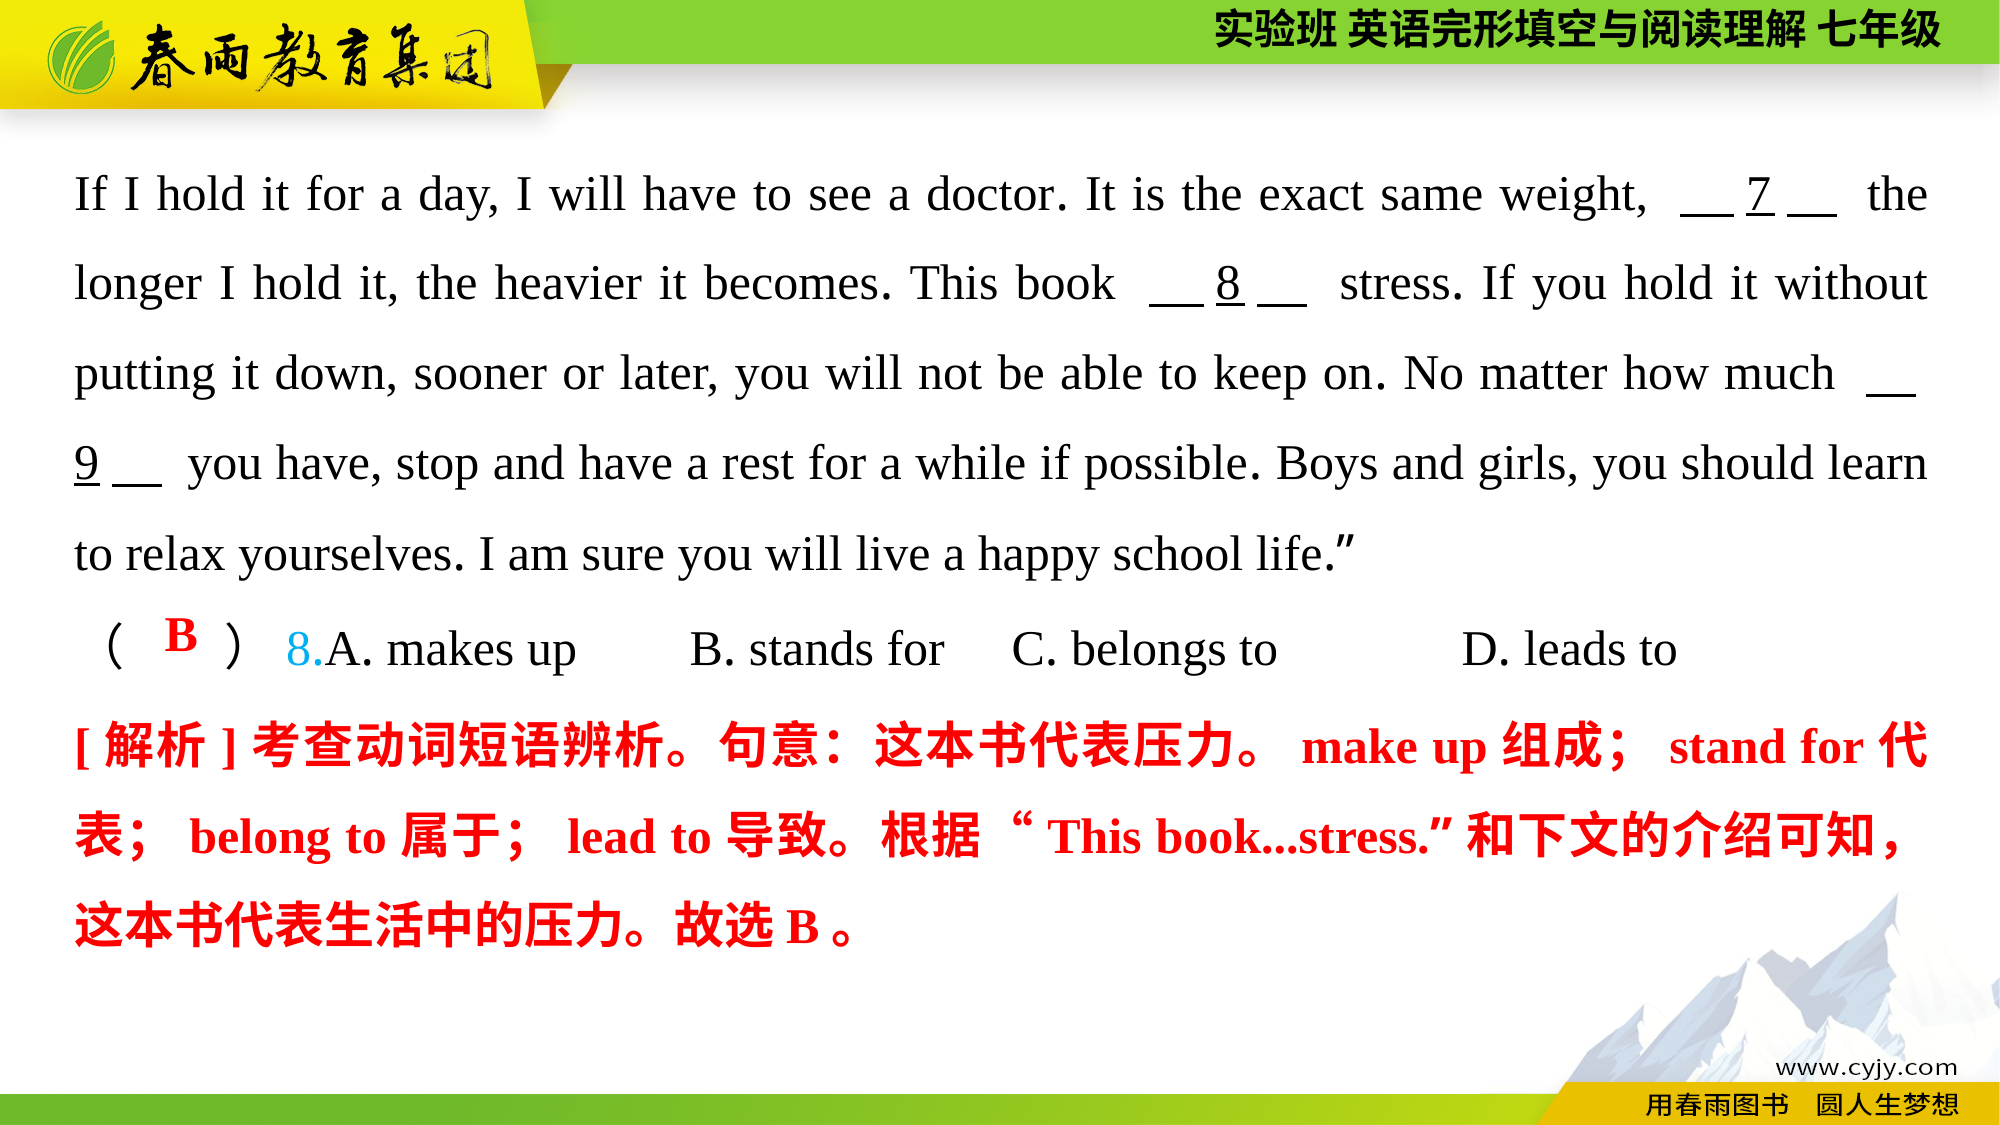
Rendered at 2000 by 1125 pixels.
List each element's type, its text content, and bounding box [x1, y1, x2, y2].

text_box （ ）8.A. makes up B. stands for C. belongs to D. leads to [59, 578, 1944, 675]
text_box [解析]考查动词短语辨析。句意：这本书代表压力。make up组成；stand for代表；belong to属于；lead to导致。根据“This book...stress.”和下文的介绍可知，这本书代表生活中的压力。故选B。 [59, 675, 1944, 961]
text_box B [149, 594, 213, 670]
picture [0, 0, 2000, 1125]
list If I hold it for a day, I will have to see a doctor. It is the exact same weight, 7 the longer I hold it, the heavier it becomes. This book 8 stress. If you hold it without putting it down, sooner or later, you will not be able to keep on. No matter how much 9 you have, stop and have a rest for a while if possible. Boys and girls, you should learn to relax yourselves. I am sure you will live a happy school life.” [59, 122, 1944, 578]
